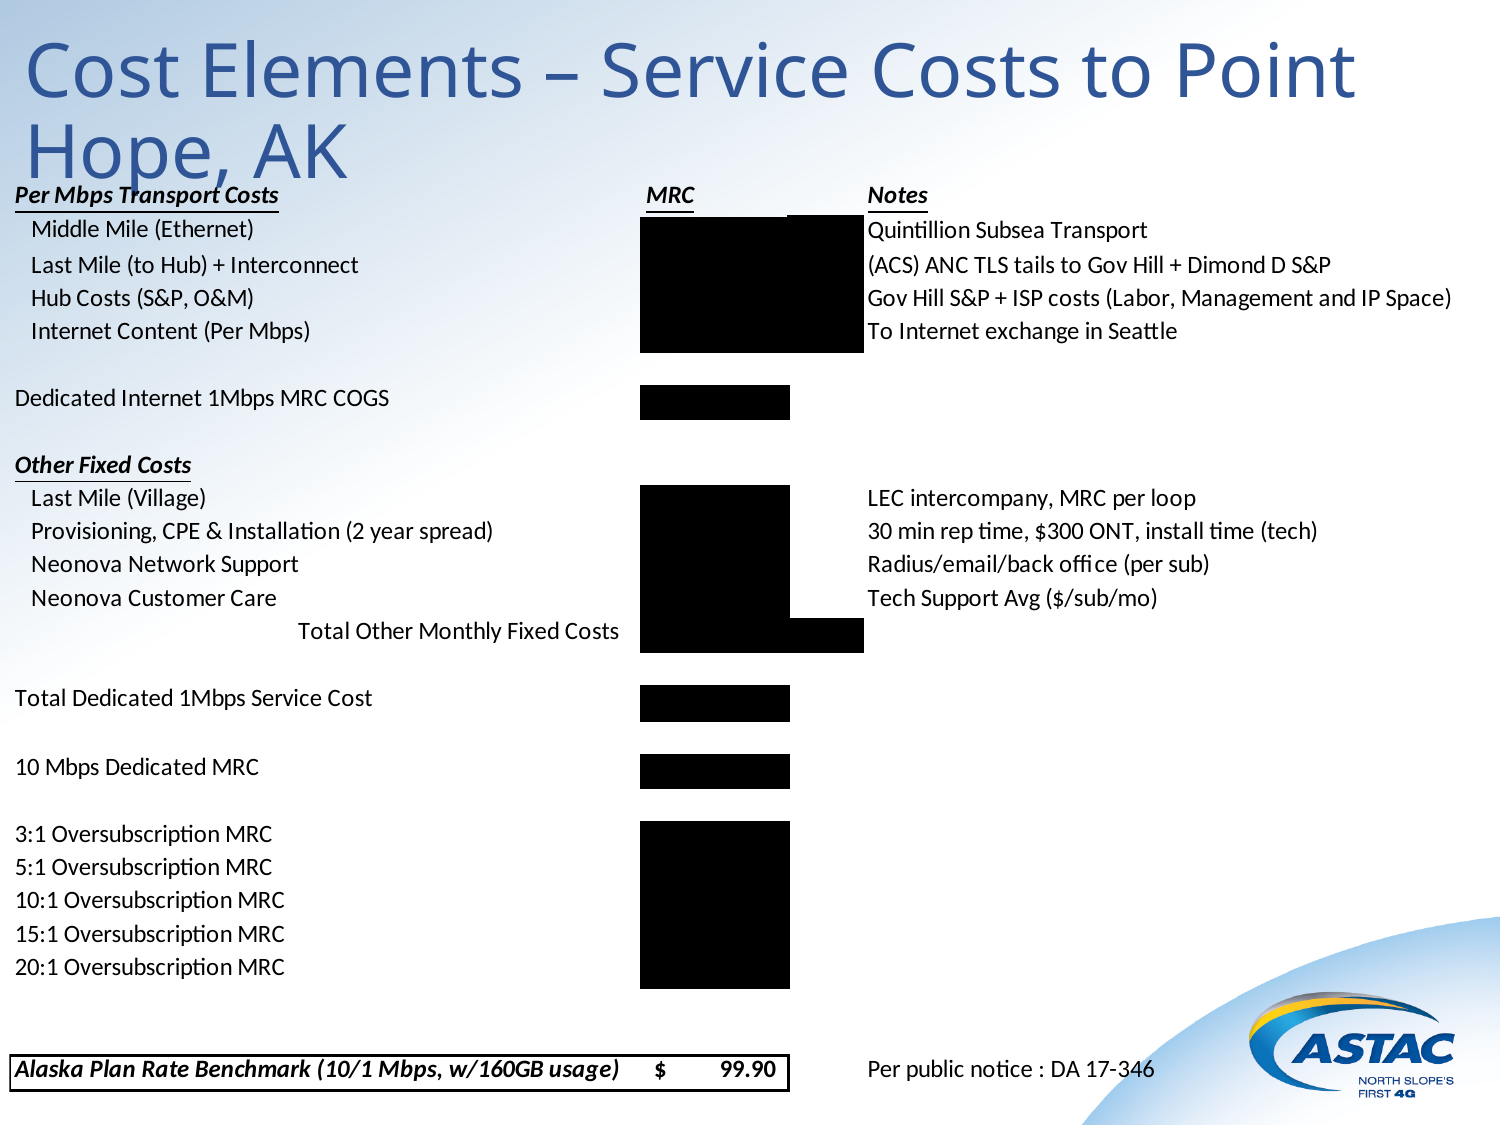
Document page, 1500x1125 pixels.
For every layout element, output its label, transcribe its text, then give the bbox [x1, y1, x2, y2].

title Cost Elements – Service Costs to Point Hope, AK [9, 4, 1491, 157]
picture [0, 0, 1500, 1125]
